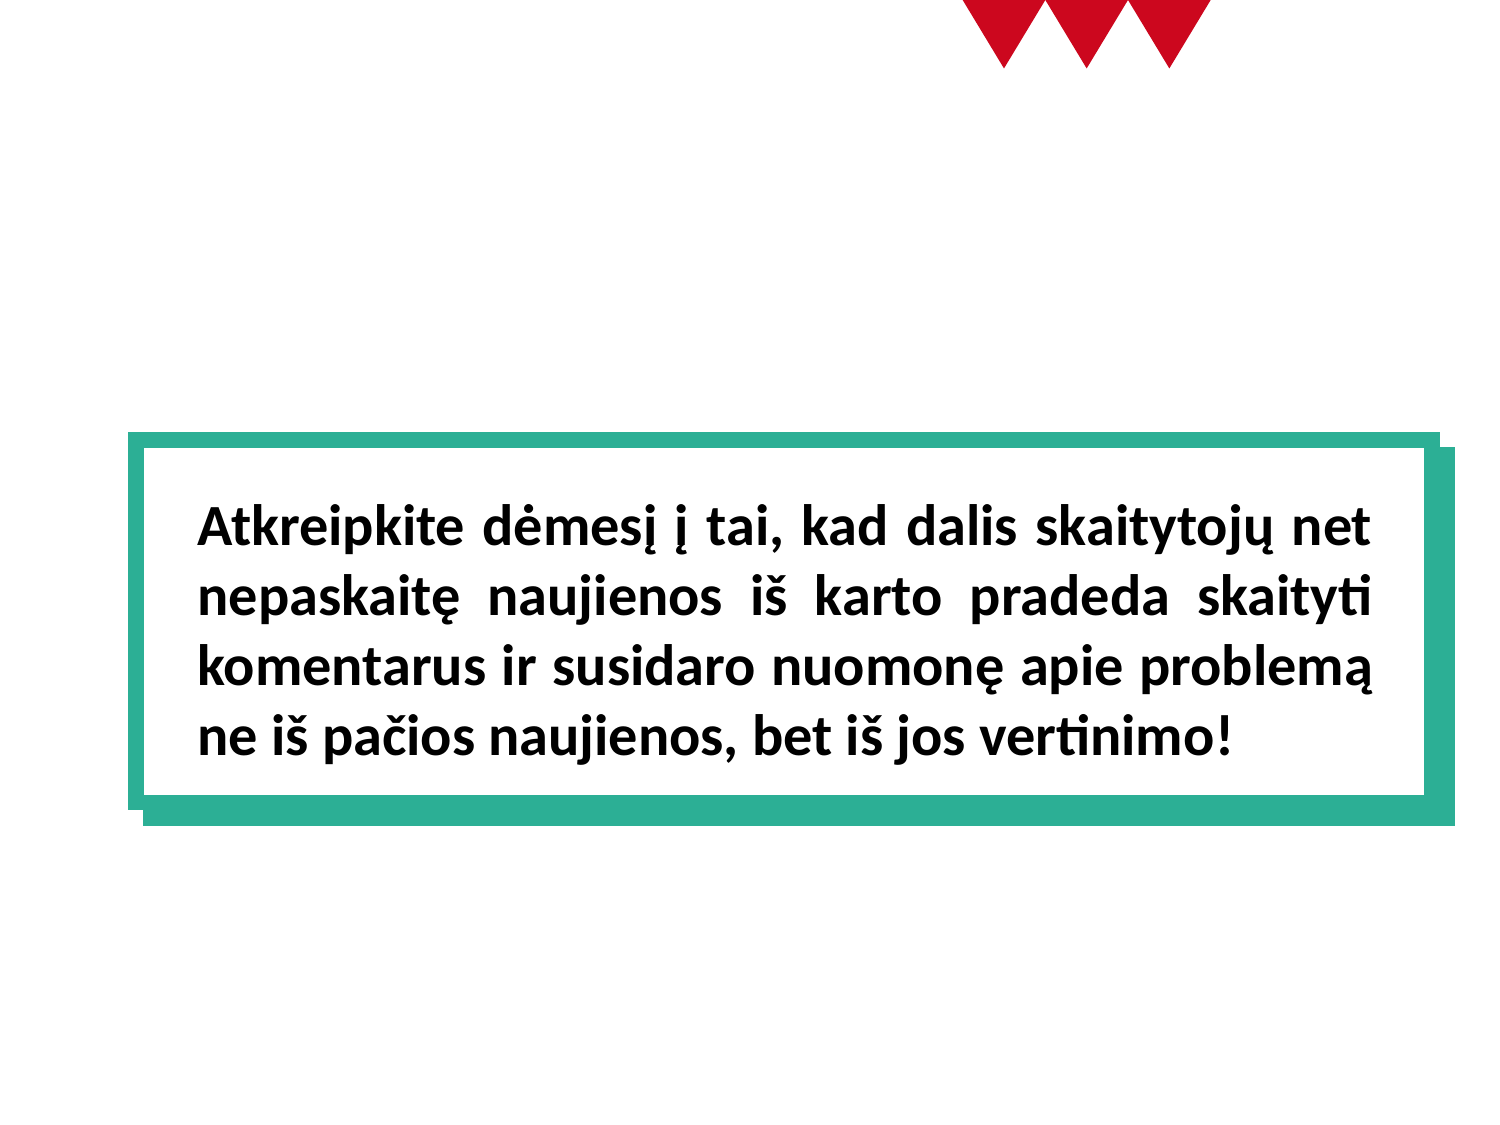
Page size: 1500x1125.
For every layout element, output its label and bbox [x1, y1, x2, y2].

list [100, 262, 1447, 941]
text_box [135, 439, 1448, 819]
